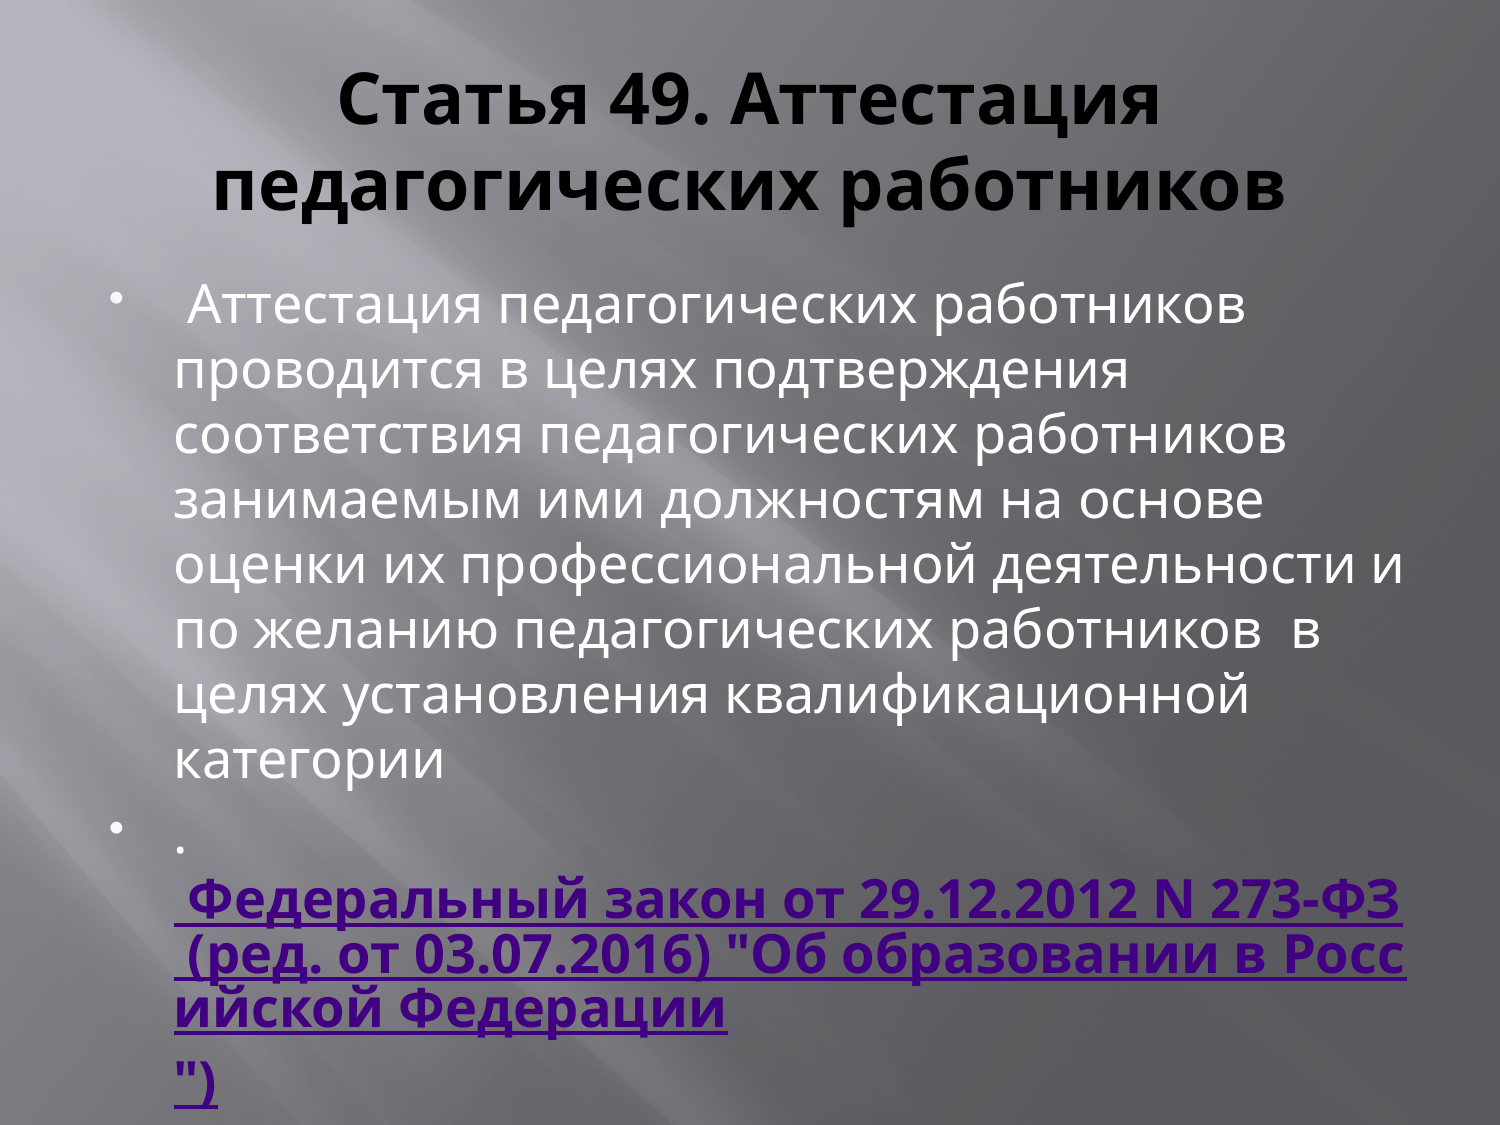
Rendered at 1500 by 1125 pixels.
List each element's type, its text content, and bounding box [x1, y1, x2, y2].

title Статья 49. Аттестация педагогических работников [75, 45, 1425, 233]
list Аттестация педагогических работников проводится в целях подтверждения соответствия педагогических работников занимаемым ими должностям на основе оценки их профессиональной деятельности и по желанию педагогических работников в целях установления квалификационной категории . Федеральный закон от 29.12.2012 N 273-ФЗ (ред. от 03.07.2016) "Об образовании в Российской Федерации") [75, 262, 1425, 1035]
